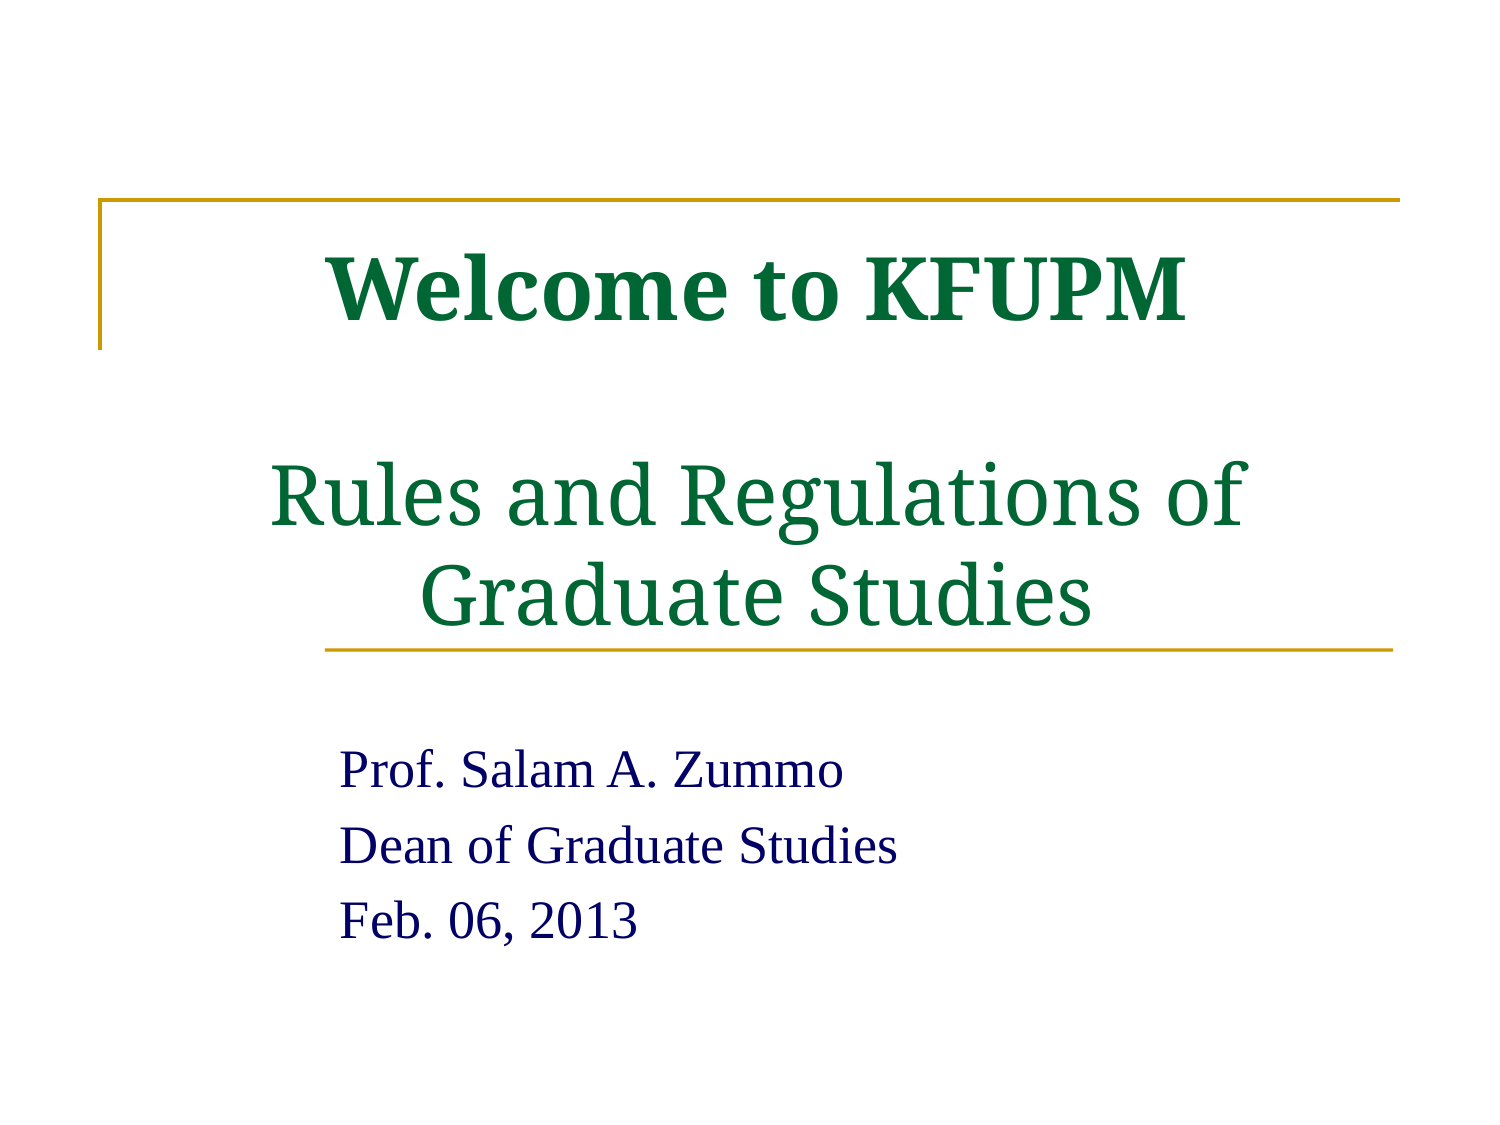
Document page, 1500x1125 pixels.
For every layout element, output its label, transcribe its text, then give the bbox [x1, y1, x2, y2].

subtitle Prof. Salam A. Zummo Dean of Graduate Studies Feb. 06, 2013 [324, 649, 1401, 1001]
title Welcome to KFUPM Rules and Regulations of Graduate Studies [112, 224, 1401, 651]
